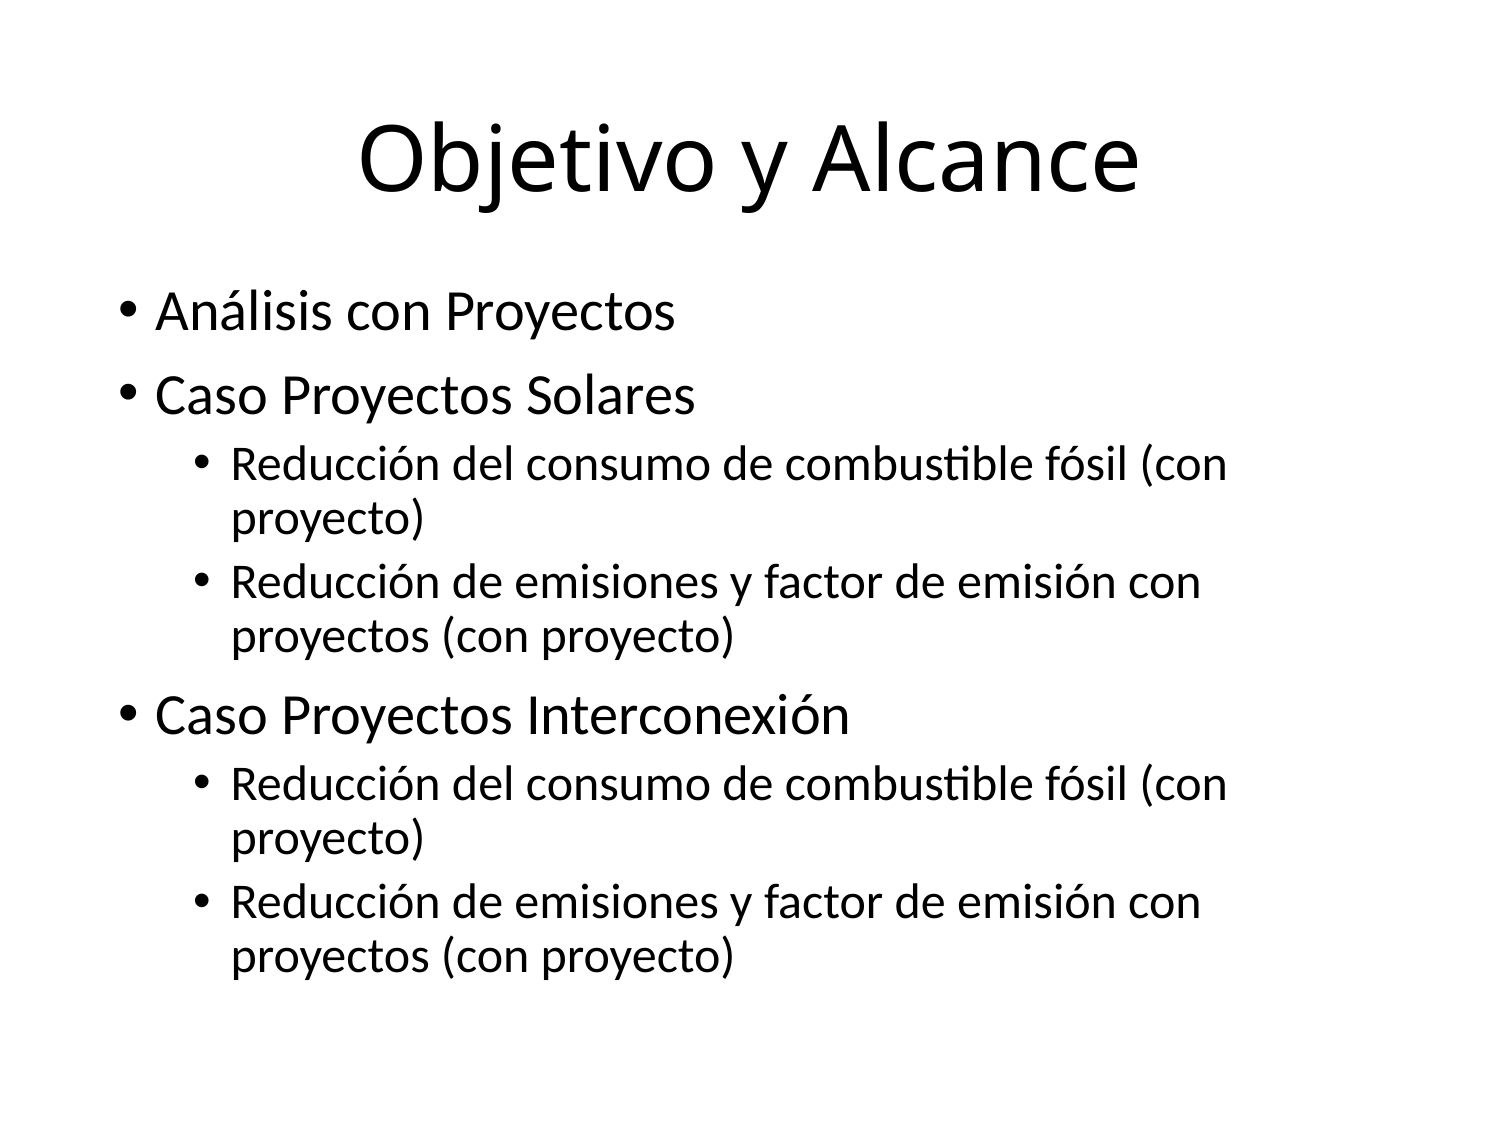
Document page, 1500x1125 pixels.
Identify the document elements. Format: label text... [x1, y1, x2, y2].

title Objetivo y Alcance [103, 98, 1397, 225]
list Análisis con Proyectos Caso Proyectos Solares Reducción del consumo de combustible fósil (con proyecto) Reducción de emisiones y factor de emisión con proyectos (con proyecto) Caso Proyectos Interconexión Reducción del consumo de combustible fósil (con proyecto) Reducción de emisiones y factor de emisión con proyectos (con proyecto) [103, 272, 1319, 1027]
